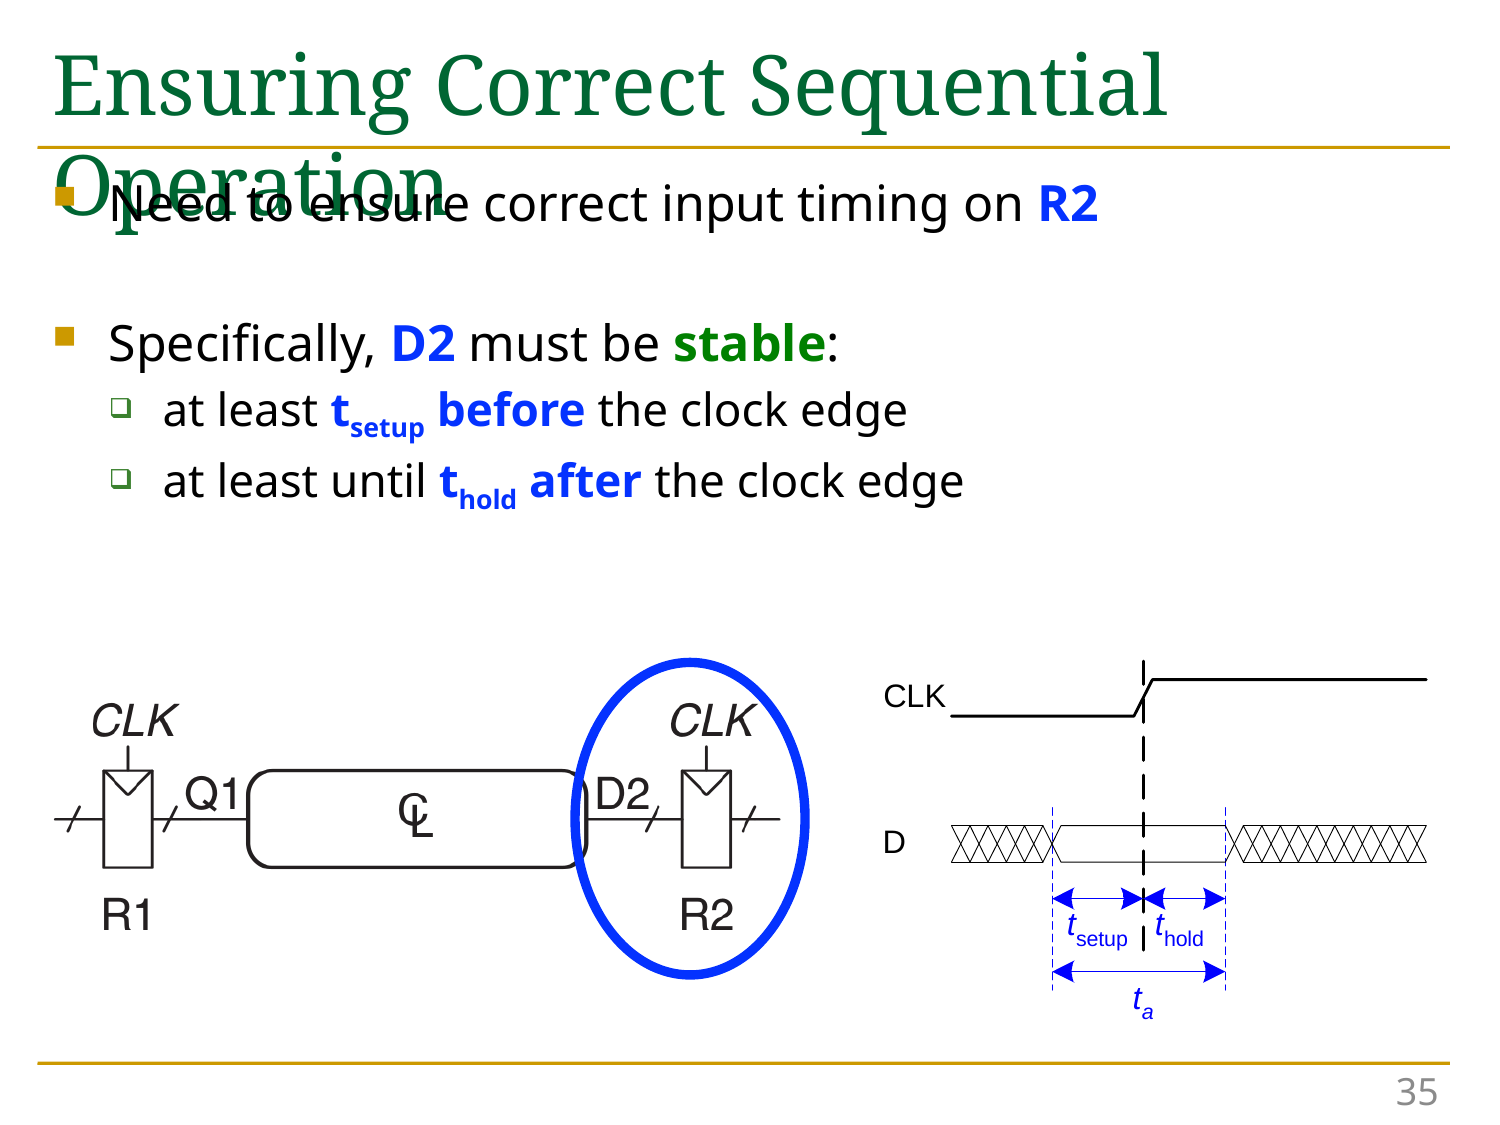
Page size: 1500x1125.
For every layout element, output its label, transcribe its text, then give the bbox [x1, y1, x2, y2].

text_box [625, 951, 755, 978]
title Ensuring Correct Sequential Operation [37, 24, 1450, 163]
picture [28, 674, 788, 942]
text_box [644, 660, 736, 673]
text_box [804, 653, 1433, 1040]
text_box [792, 740, 799, 897]
list Need to ensure correct input timing on R2 Specifically, D2 must be stable: at least tsetup before the clock edge at least until thold after the clock edge [37, 163, 1463, 1016]
slide_number 35 [1116, 1063, 1454, 1124]
